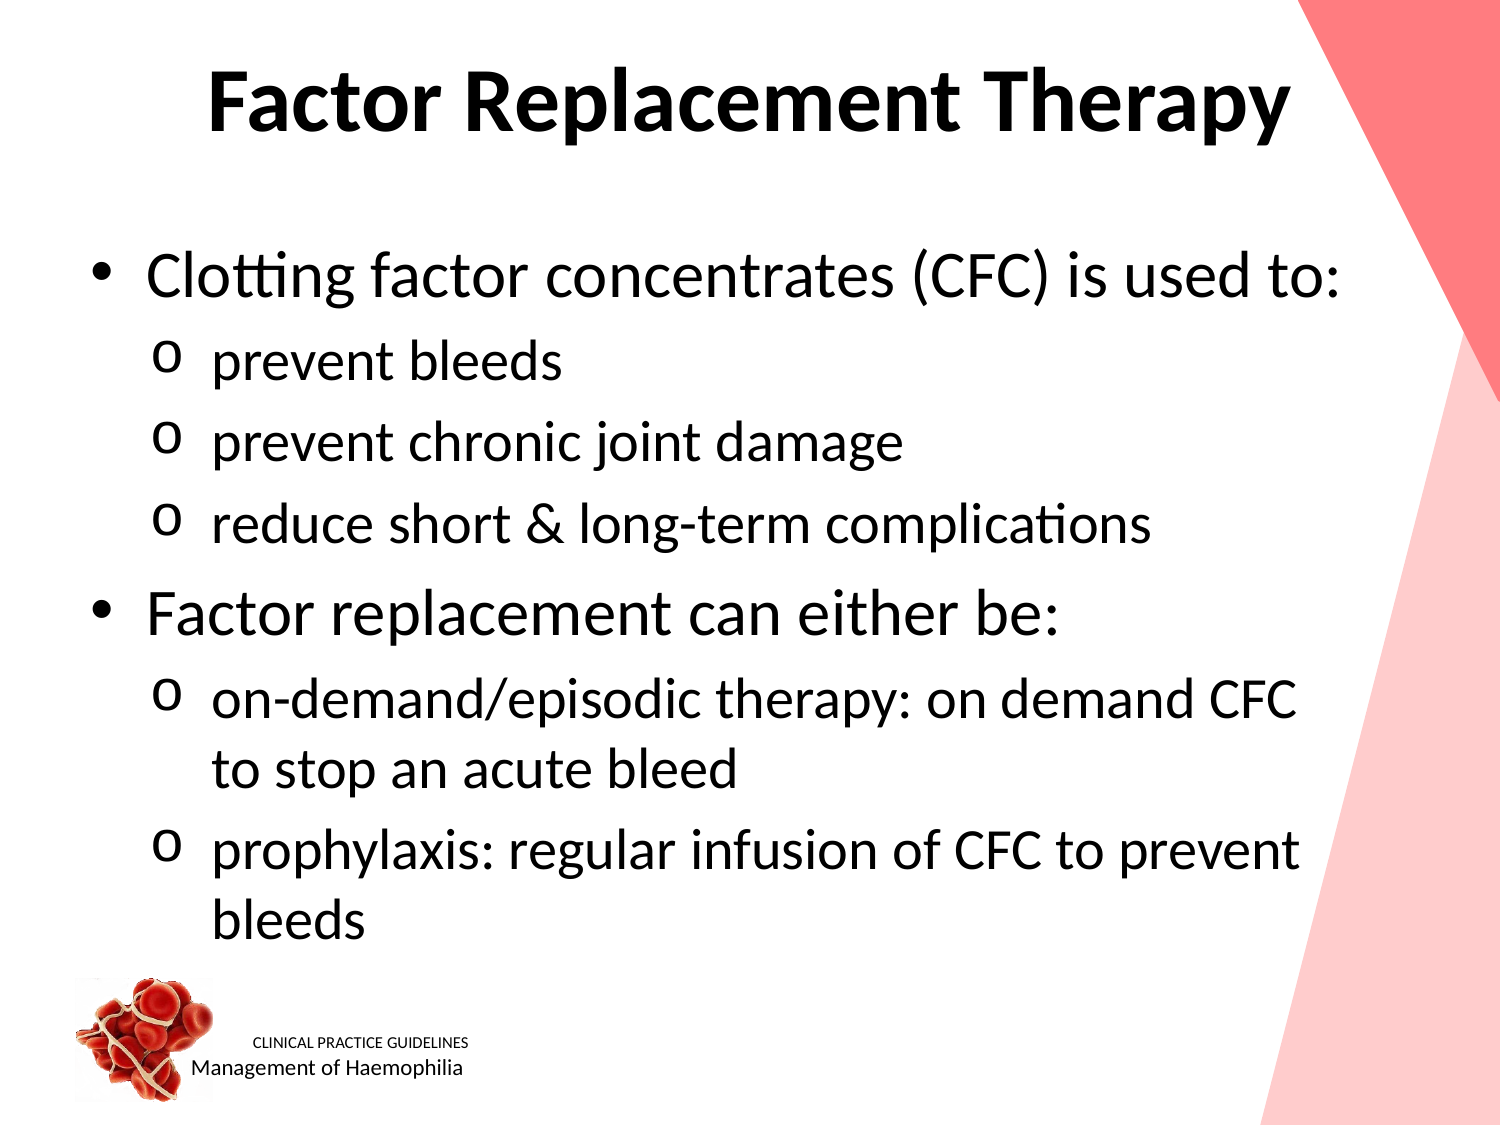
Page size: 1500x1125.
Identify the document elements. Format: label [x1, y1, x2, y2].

text_box [74, 0, 1500, 1125]
